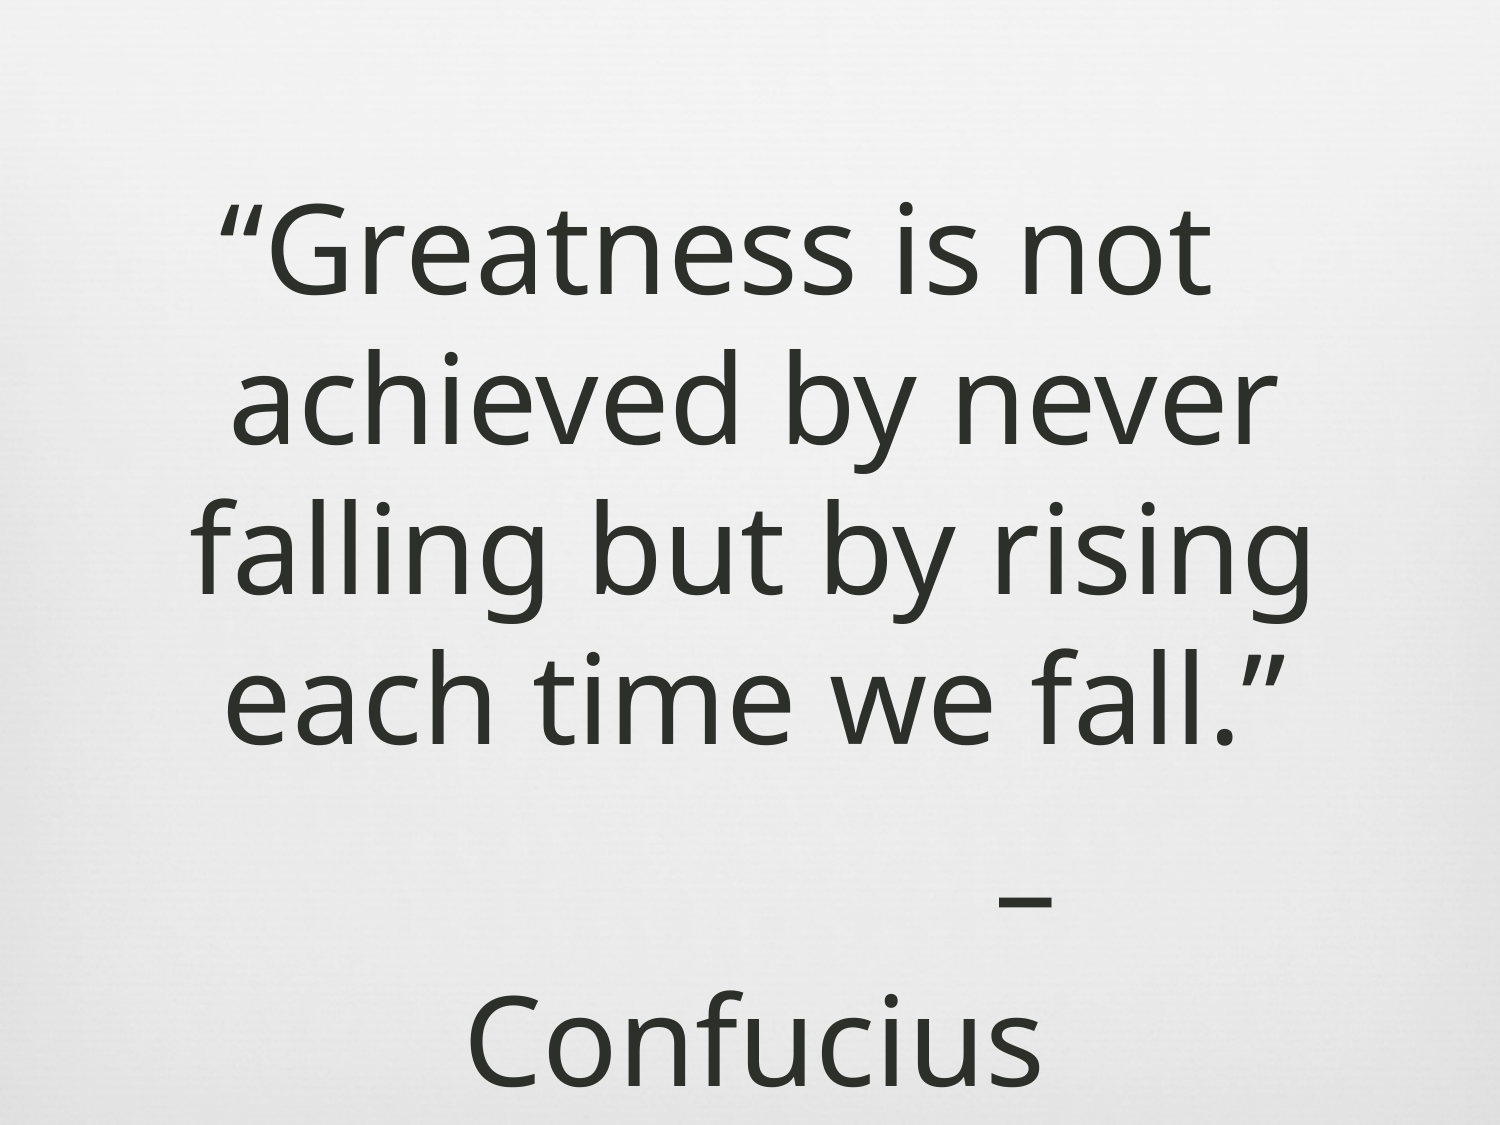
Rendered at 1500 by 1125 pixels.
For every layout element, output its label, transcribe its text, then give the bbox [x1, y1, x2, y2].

list “Greatness is not achieved by never falling but by rising each time we fall.” – Confucius [79, 161, 1355, 1018]
